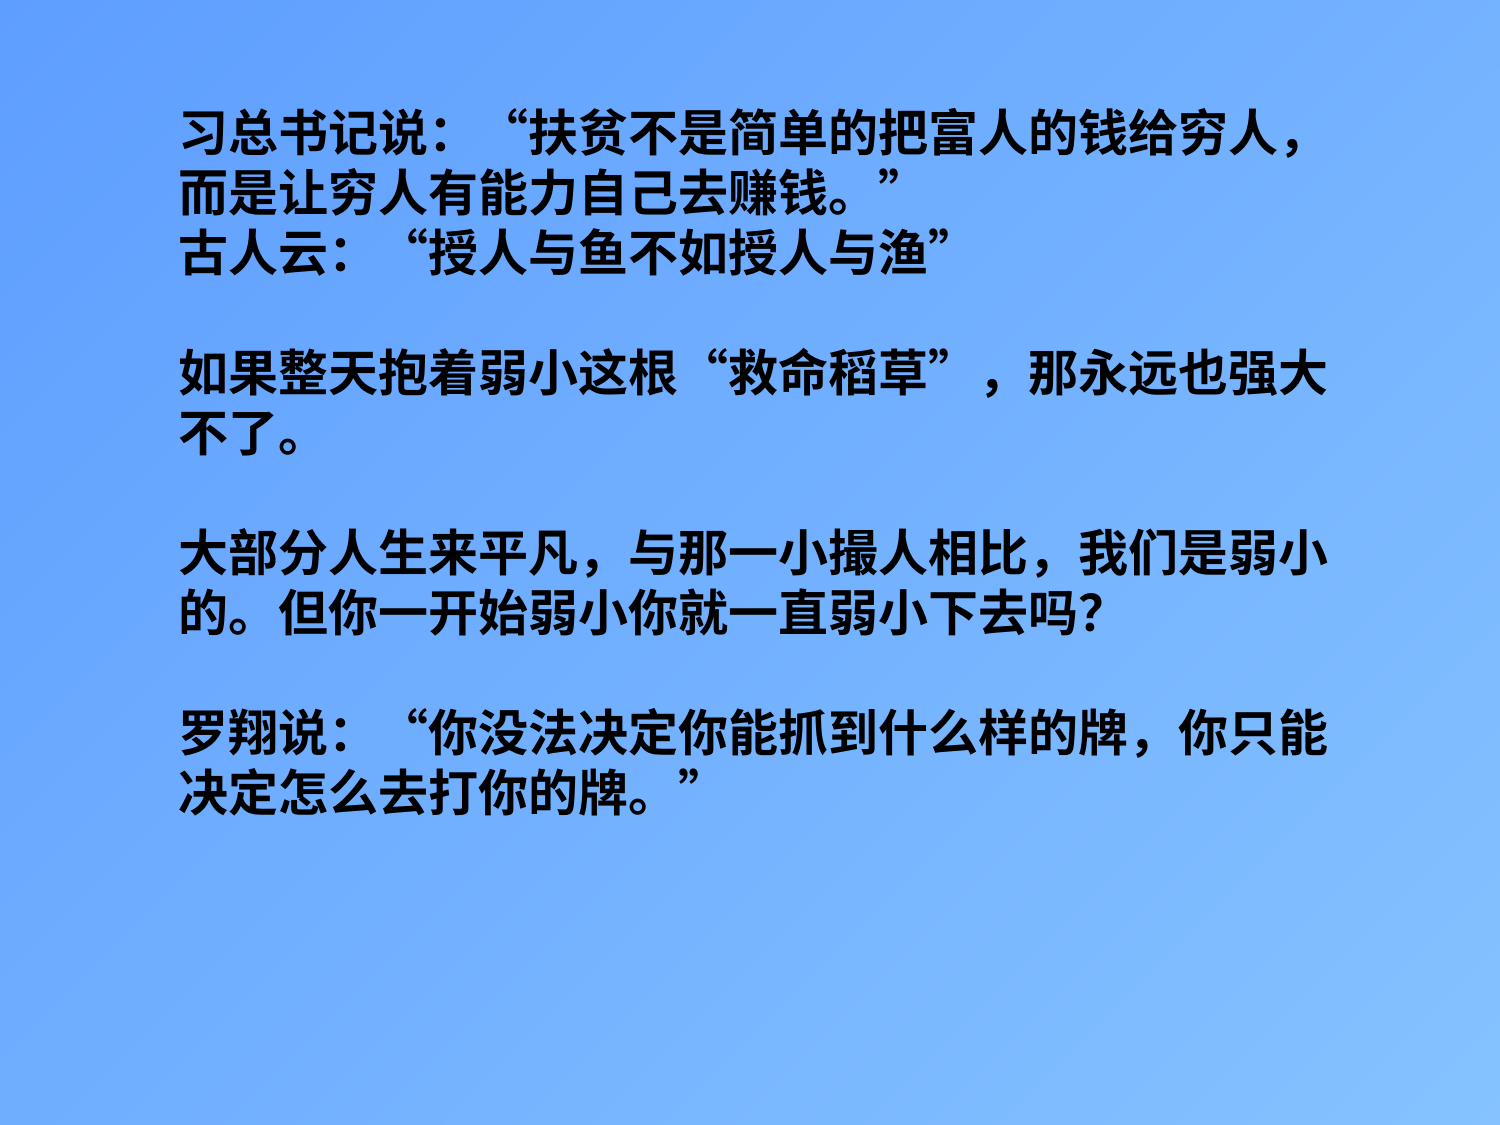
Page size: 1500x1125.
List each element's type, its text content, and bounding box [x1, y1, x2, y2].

text_box 习总书记说：“扶贫不是简单的把富人的钱给穷人，而是让穷人有能力自己去赚钱。” 古人云：“授人与鱼不如授人与渔” 如果整天抱着弱小这根“救命稻草”，那永远也强大不了。 大部分人生来平凡，与那一小撮人相比，我们是弱小的。但你一开始弱小你就一直弱小下去吗？ 罗翔说：“你没法决定你能抓到什么样的牌，你只能决定怎么去打你的牌。” [163, 93, 1383, 829]
